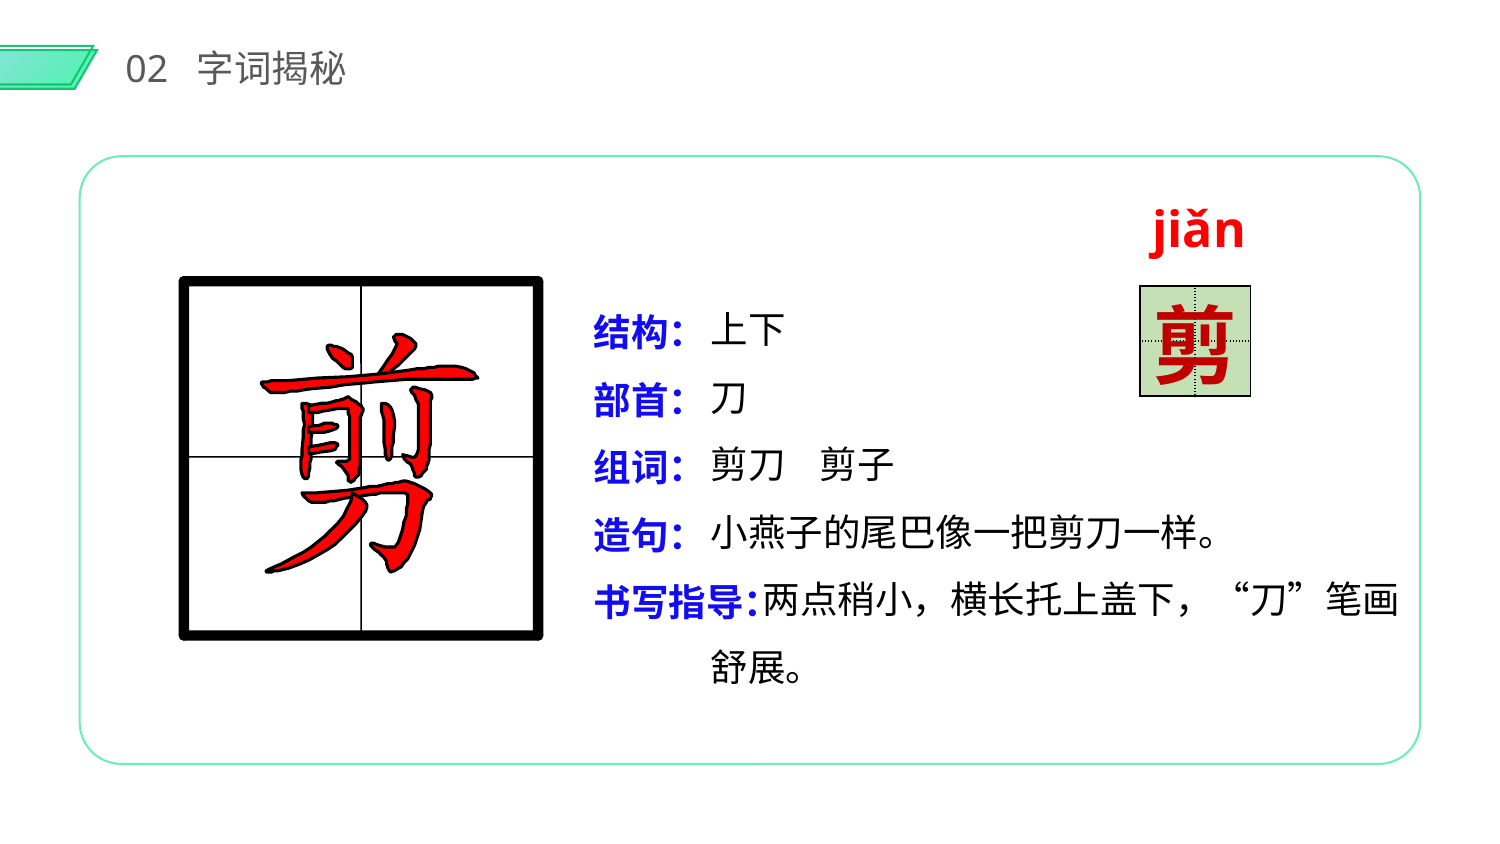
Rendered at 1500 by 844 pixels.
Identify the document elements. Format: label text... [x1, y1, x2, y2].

text_box jiǎn [1141, 191, 1265, 263]
list 02 字词揭秘 [114, 44, 507, 99]
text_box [183, 281, 539, 636]
text_box 上下 刀 剪刀 剪子 小燕子的尾巴像一把剪刀一样。 两点稍小，横长托上盖下，“刀”笔画舒展。 [699, 278, 1427, 695]
text_box 结构： 部首： 组词： 造句： 书写指导： [582, 281, 699, 630]
text_box 剪 [1141, 286, 1250, 401]
